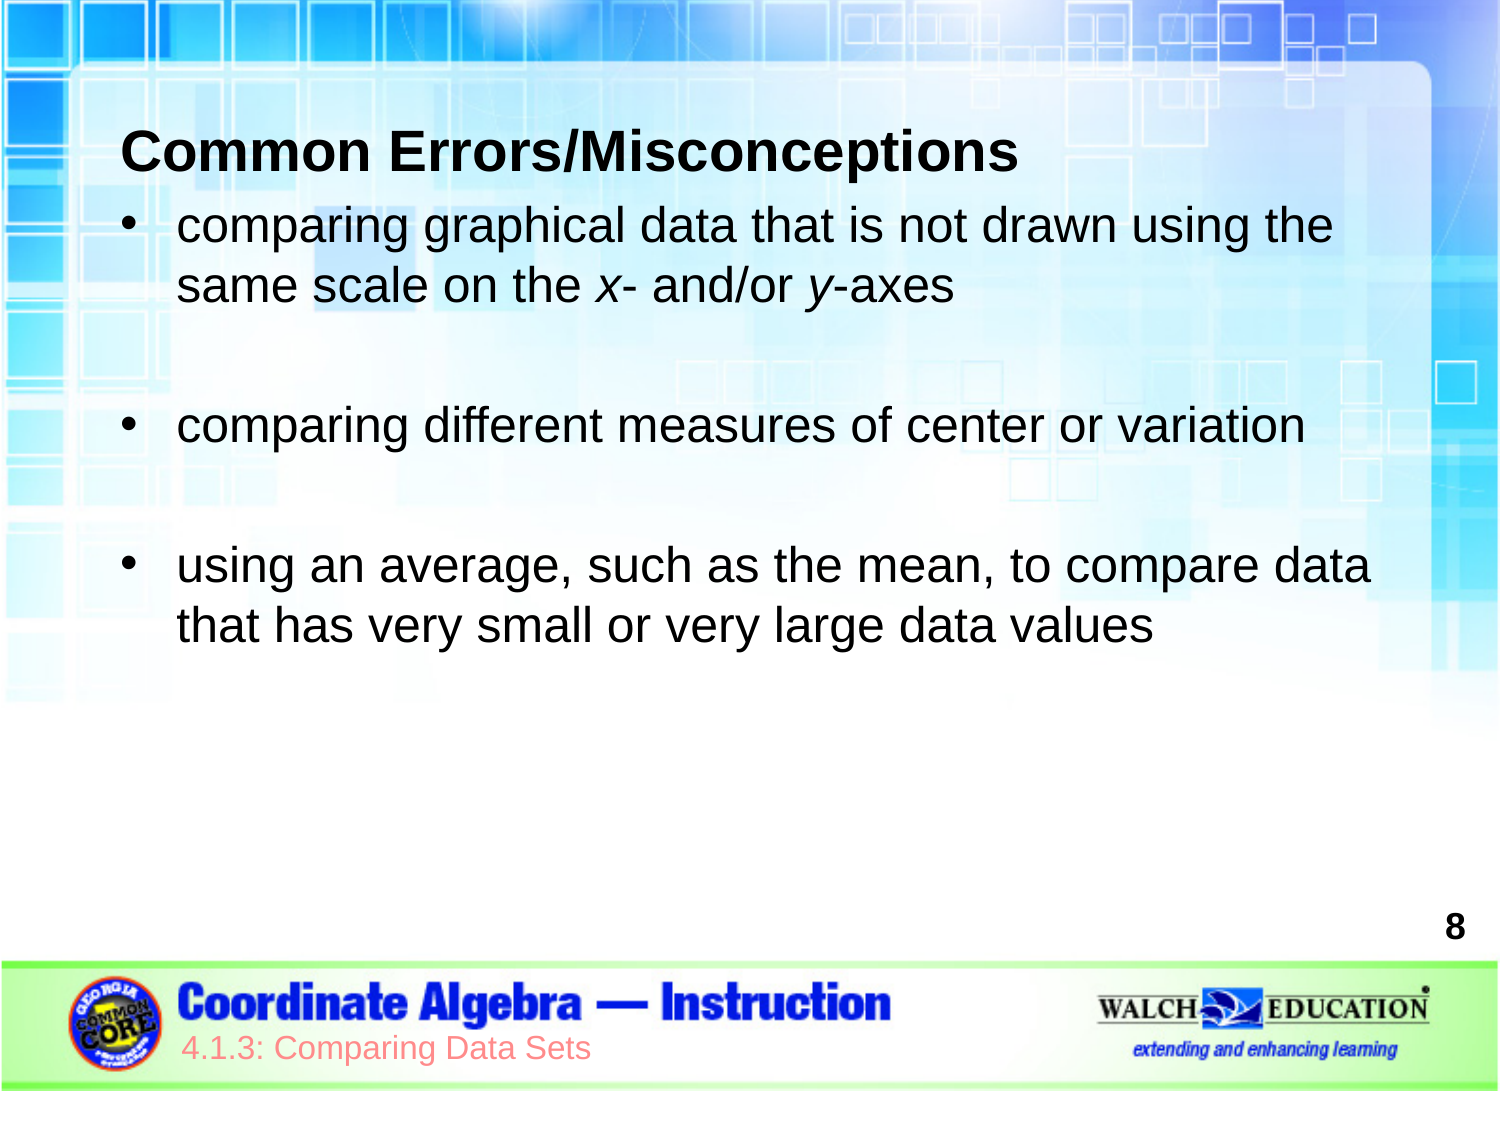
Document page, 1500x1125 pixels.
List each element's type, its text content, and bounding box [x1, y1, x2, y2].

footer 4.1.3: Comparing Data Sets [166, 1024, 1080, 1069]
slide_number 8 [1361, 901, 1481, 949]
subtitle Common Errors/Misconceptions comparing graphical data that is not drawn using the same scale on the x- and/or y-axes comparing different measures of center or variation using an average, such as the mean, to compare data that has very small or very large data values [105, 105, 1394, 925]
picture [1, 0, 1500, 1091]
